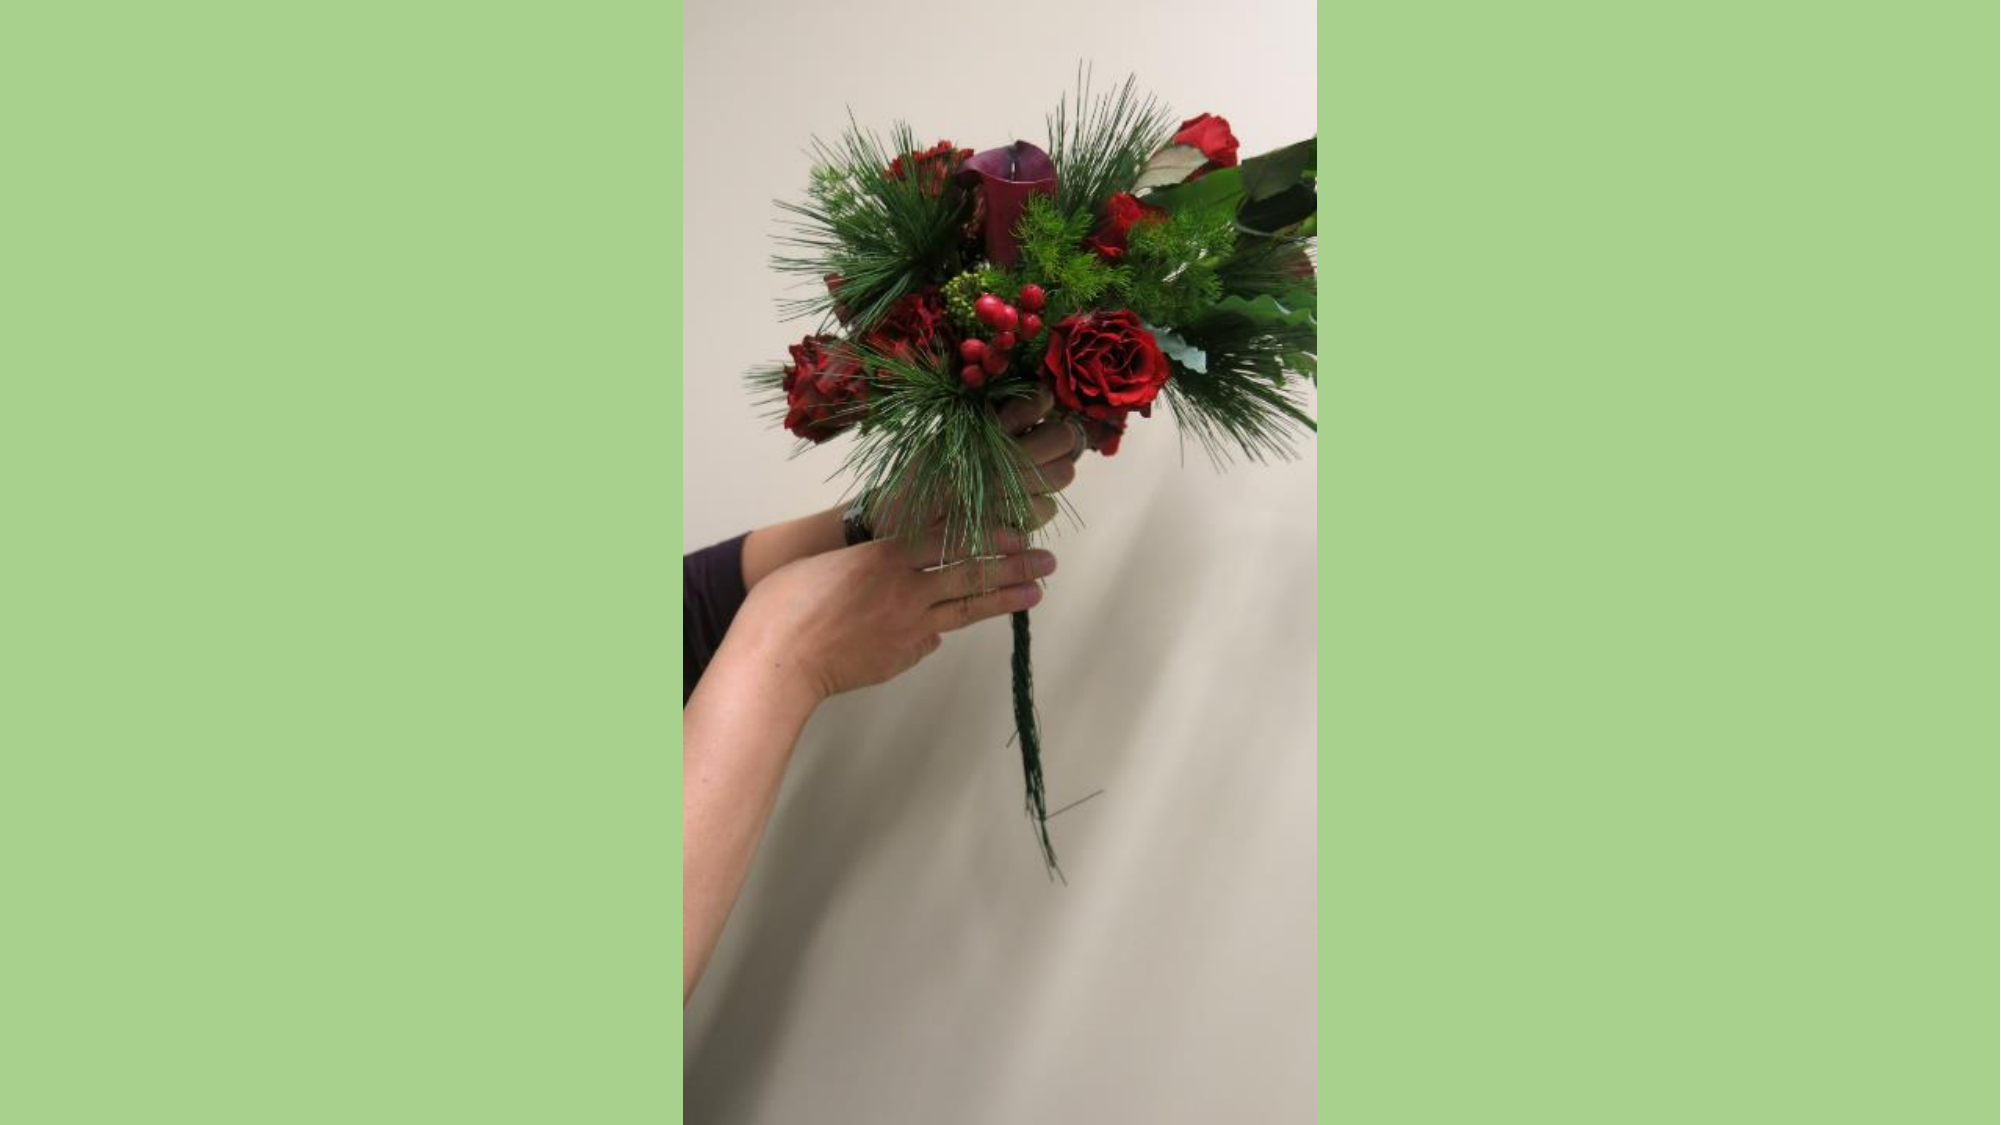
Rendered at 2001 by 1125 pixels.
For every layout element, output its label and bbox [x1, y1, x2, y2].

picture [683, 0, 1317, 1125]
